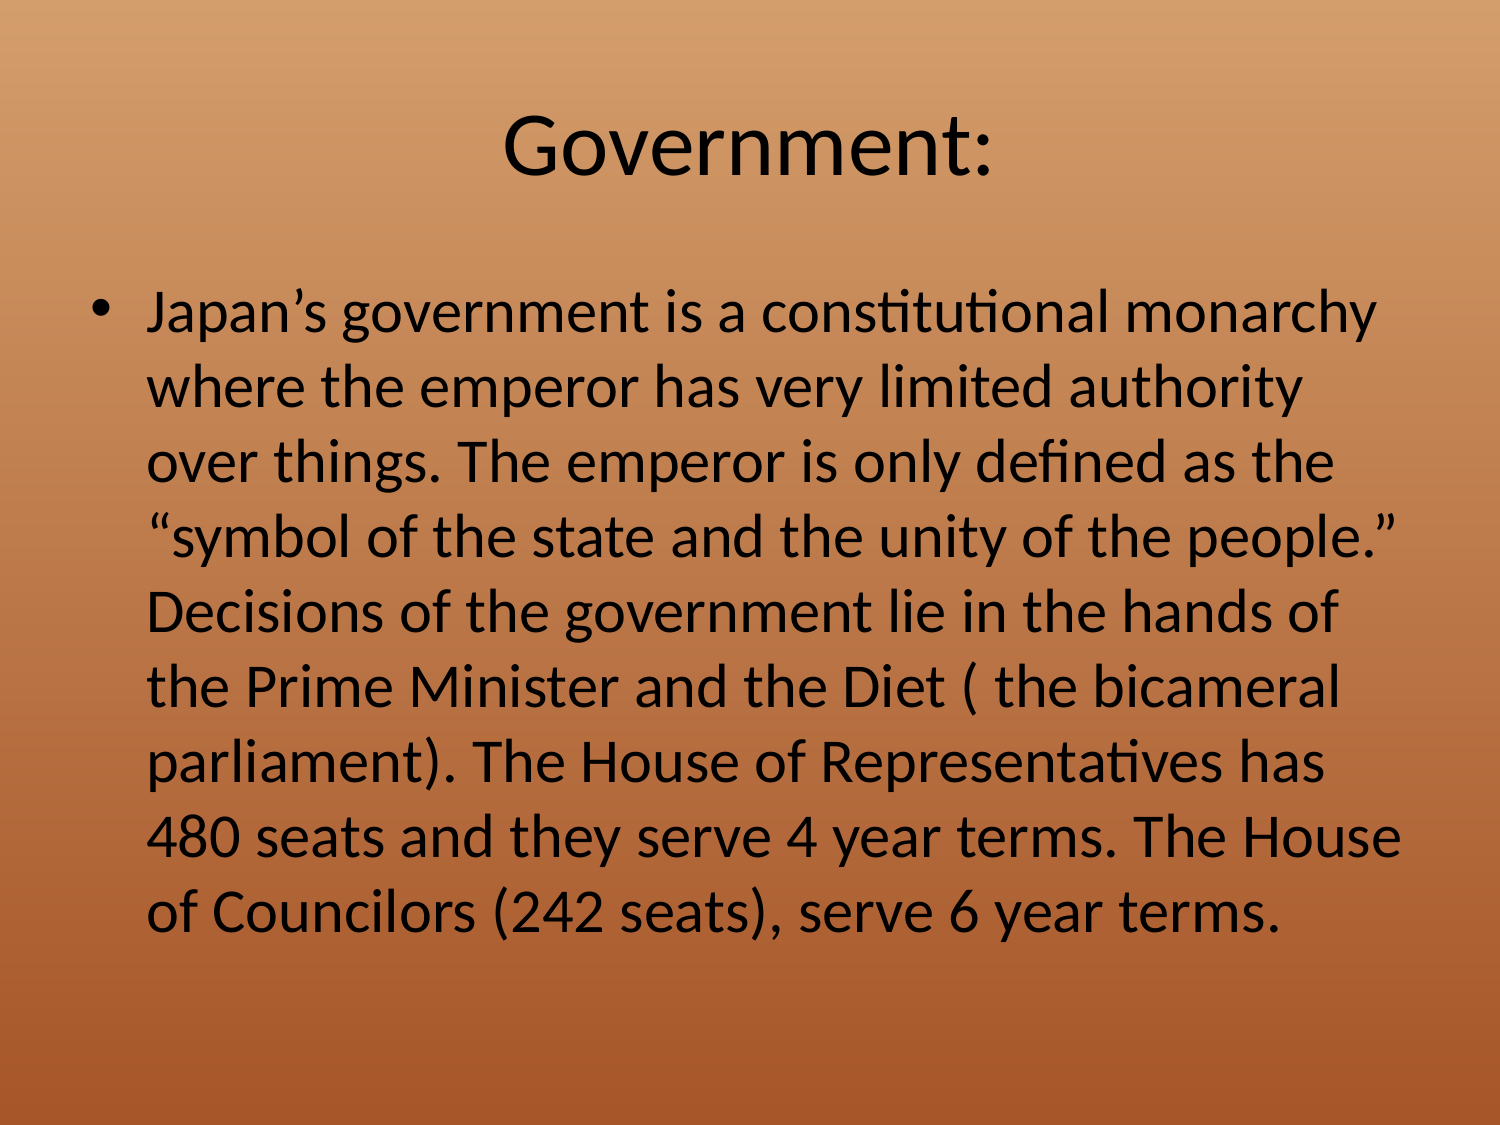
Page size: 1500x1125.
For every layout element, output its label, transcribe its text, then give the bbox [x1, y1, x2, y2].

title Government: [74, 44, 1426, 233]
list Japan’s government is a constitutional monarchy where the emperor has very limited authority over things. The emperor is only defined as the “symbol of the state and the unity of the people.” Decisions of the government lie in the hands of the Prime Minister and the Diet ( the bicameral parliament). The House of Representatives has 480 seats and they serve 4 year terms. The House of Councilors (242 seats), serve 6 year terms. [74, 262, 1426, 1006]
